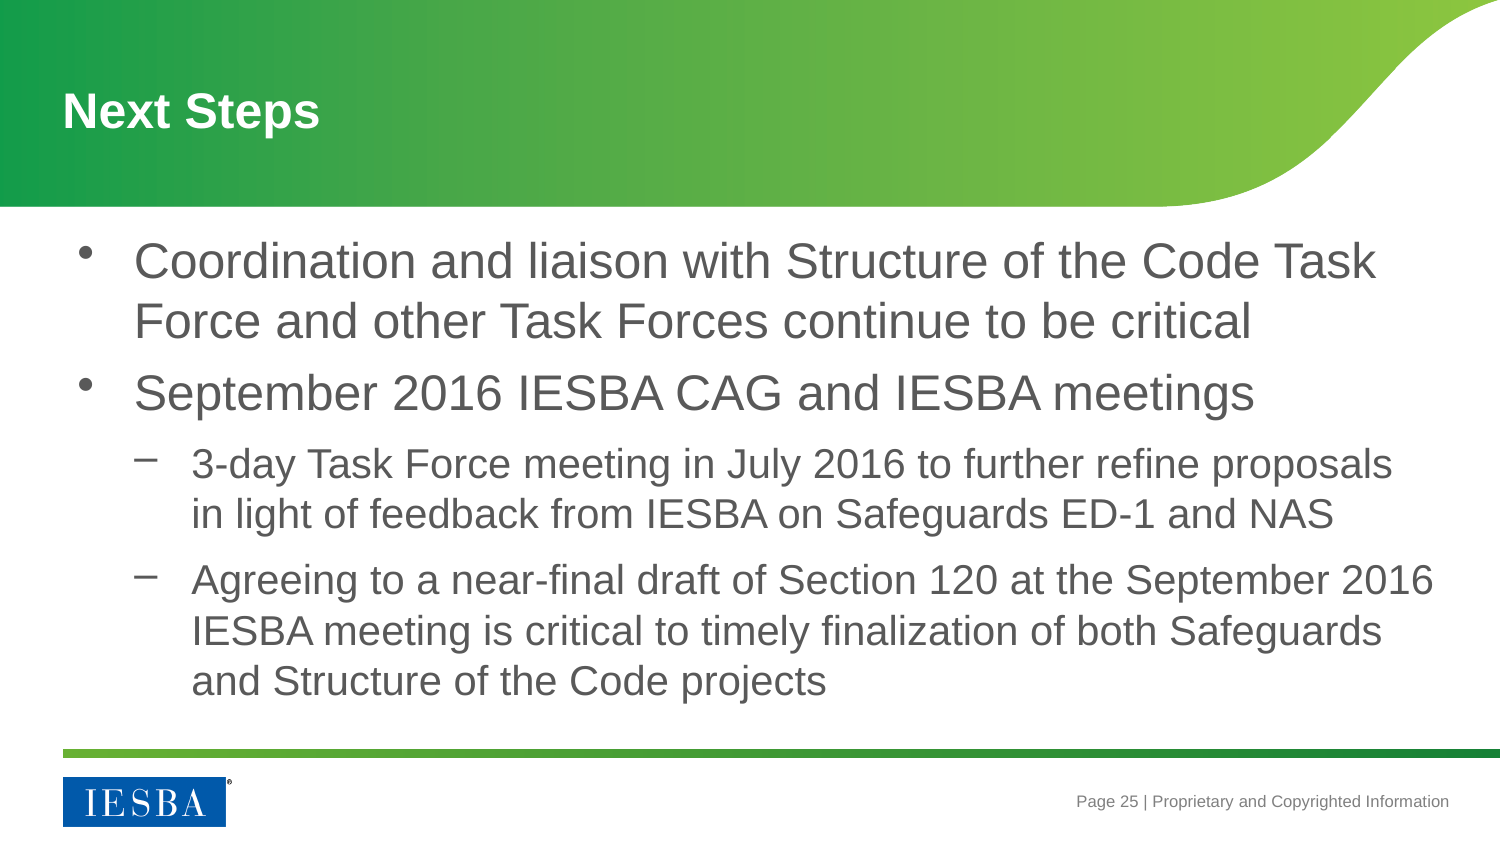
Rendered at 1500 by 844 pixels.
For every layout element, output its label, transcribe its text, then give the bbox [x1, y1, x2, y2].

picture [63, 777, 232, 827]
picture [0, 0, 1500, 207]
list Coordination and liaison with Structure of the Code Task Force and other Task Forces continue to be critical September 2016 IESBA CAG and IESBA meetings 3-day Task Force meeting in July 2016 to further refine proposals in light of feedback from IESBA on Safeguards ED-1 and NAS Agreeing to a near-final draft of Section 120 at the September 2016 IESBA meeting is critical to timely finalization of both Safeguards and Structure of the Code projects [62, 220, 1450, 724]
title Next Steps [62, 75, 1300, 142]
